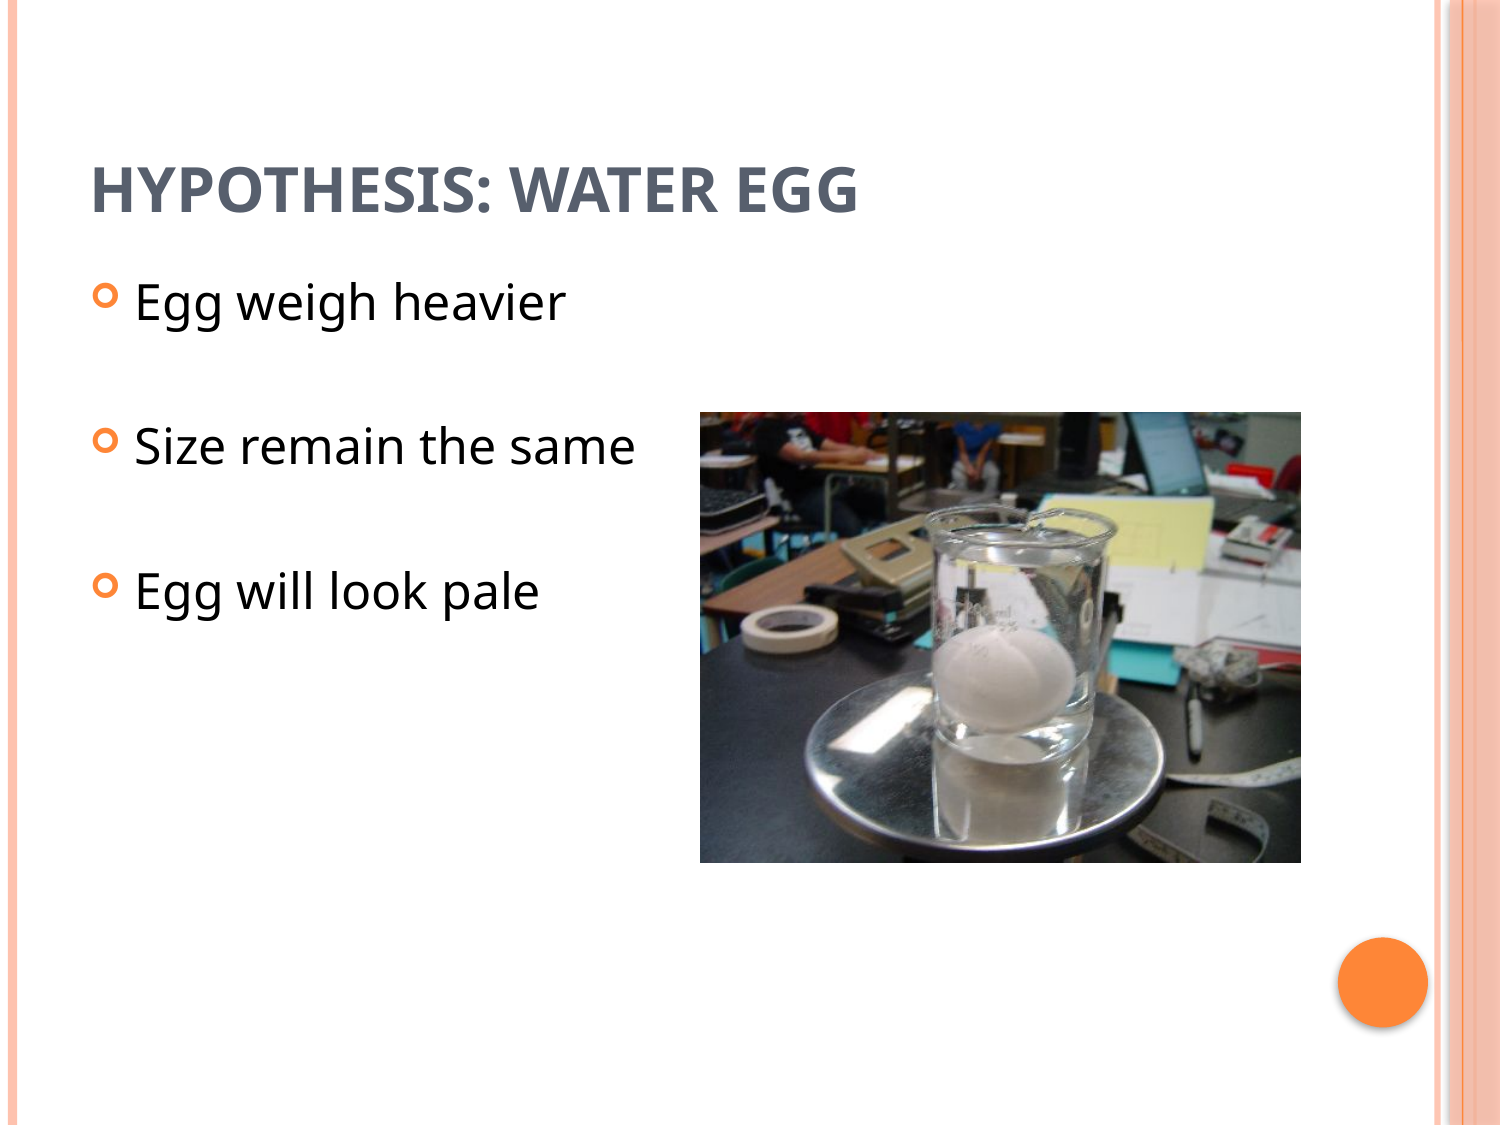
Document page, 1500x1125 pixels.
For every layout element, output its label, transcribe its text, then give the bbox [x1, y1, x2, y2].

title Hypothesis: Water Egg [75, 45, 1300, 233]
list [699, 411, 1301, 863]
list Egg weigh heavier Size remain the same Egg will look pale [75, 262, 675, 1013]
